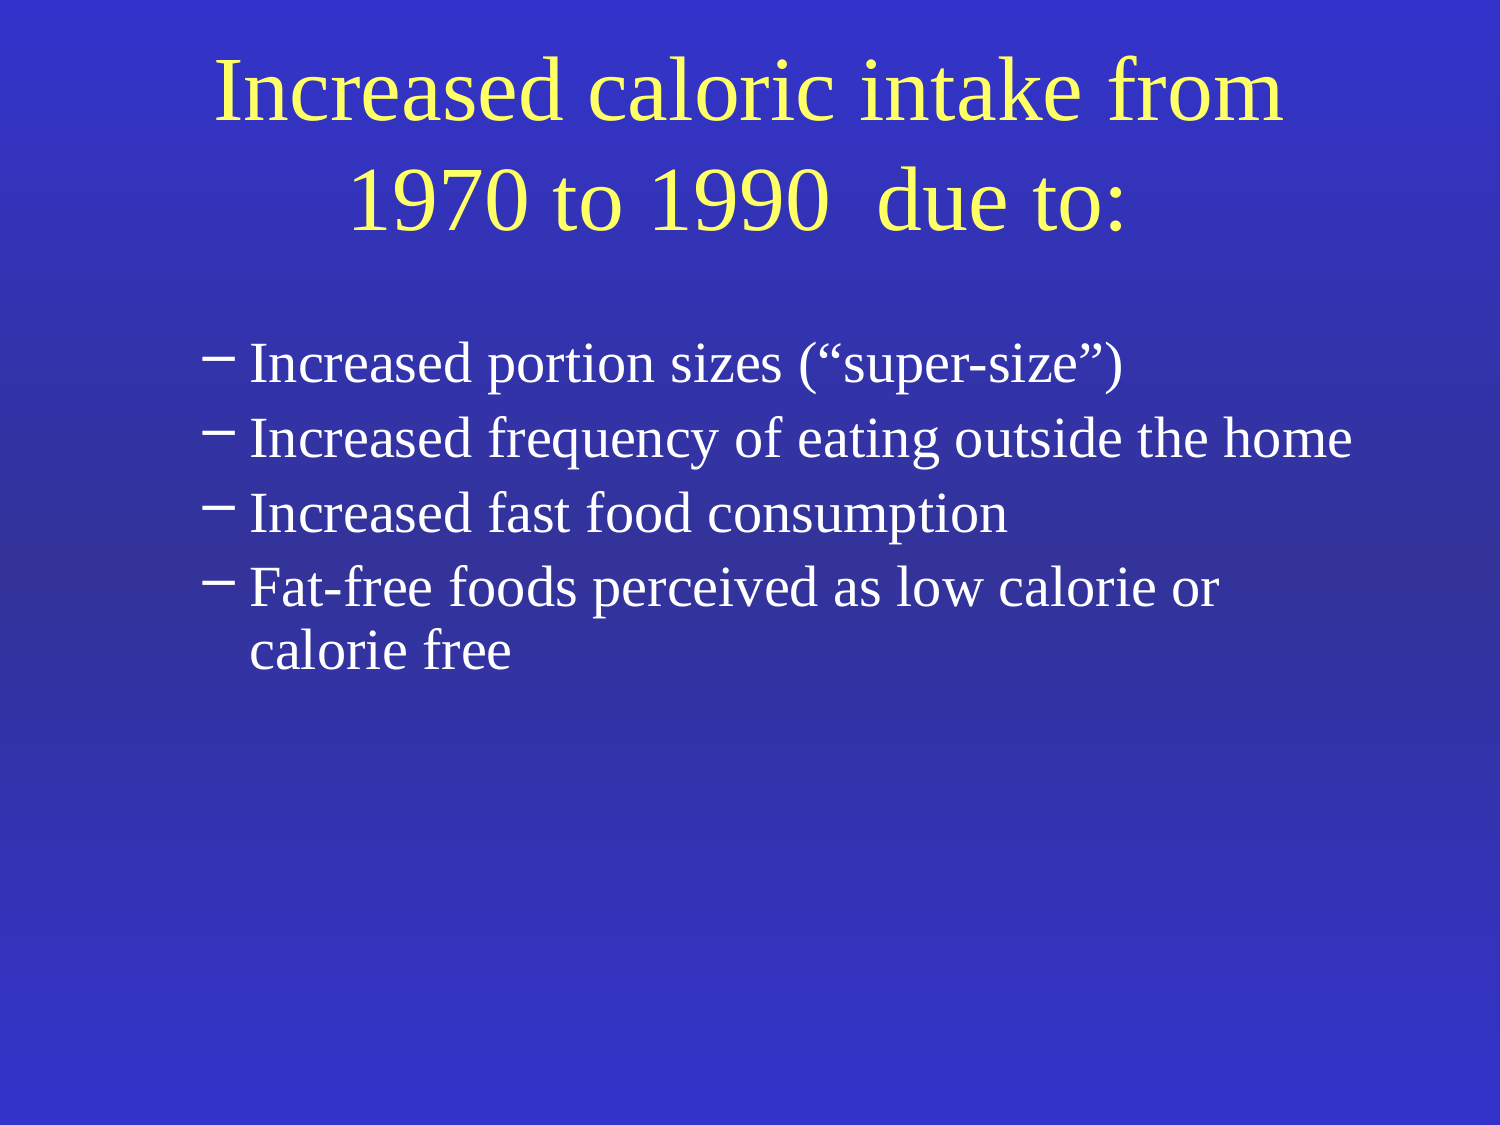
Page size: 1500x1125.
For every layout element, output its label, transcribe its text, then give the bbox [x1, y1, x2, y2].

list Increased portion sizes (“super-size”) Increased frequency of eating outside the home Increased fast food consumption Fat-free foods perceived as low calorie or calorie free [112, 324, 1388, 1001]
title Increased caloric intake from 1970 to 1990 due to: [112, 99, 1388, 288]
